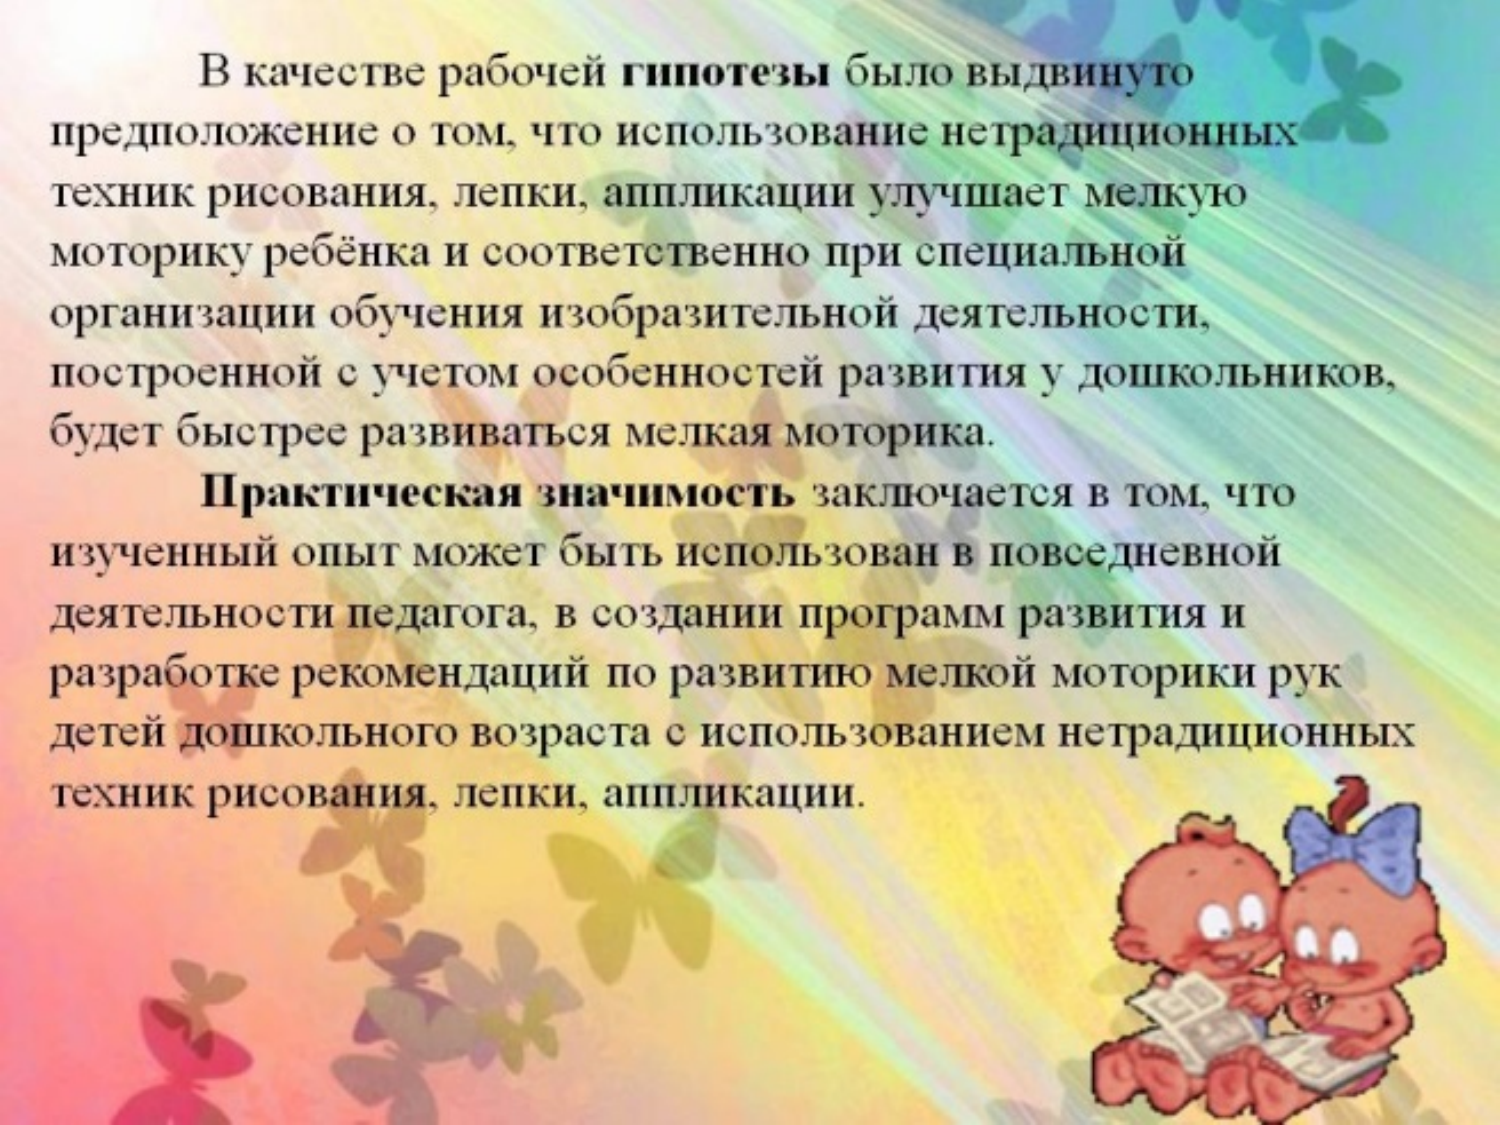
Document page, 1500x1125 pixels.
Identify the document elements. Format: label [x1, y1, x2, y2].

list [0, 0, 1500, 1125]
